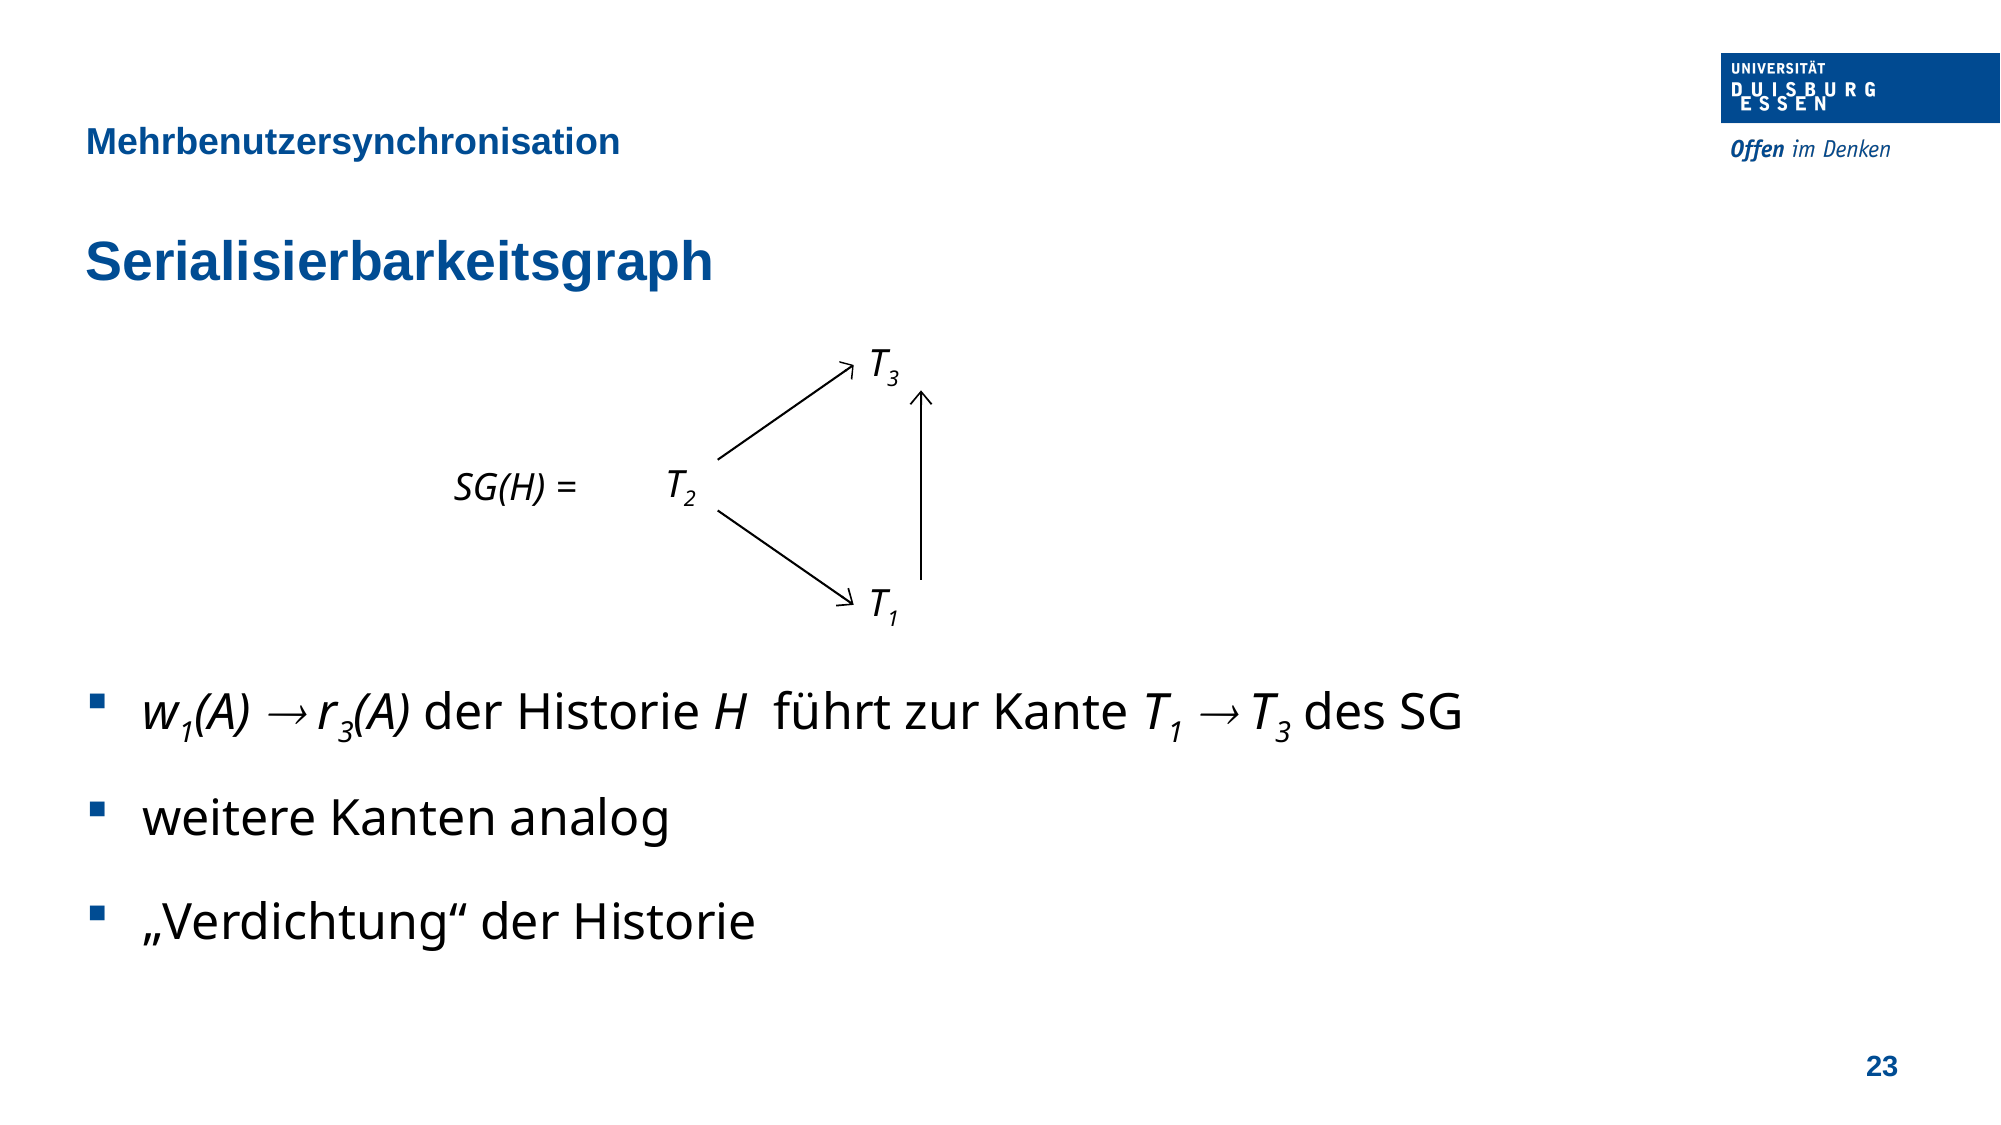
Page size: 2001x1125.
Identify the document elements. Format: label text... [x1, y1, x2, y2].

picture [1721, 53, 2000, 162]
list w1(A)  r3(A) der Historie H führt zur Kante T1  T3 des SG weitere Kanten analog „Verdichtung“ der Historie [85, 673, 1915, 1003]
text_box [717, 510, 854, 605]
list Serialisierbarkeitsgraph [85, 225, 1696, 301]
list Mehrbenutzersynchronisation [85, 121, 1696, 163]
text_box SG(H) = [439, 450, 651, 520]
slide_number 23 [1677, 1039, 1914, 1081]
text_box T2 [651, 459, 786, 511]
text_box T1 [853, 579, 989, 631]
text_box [717, 364, 854, 460]
text_box T3 [853, 339, 989, 391]
